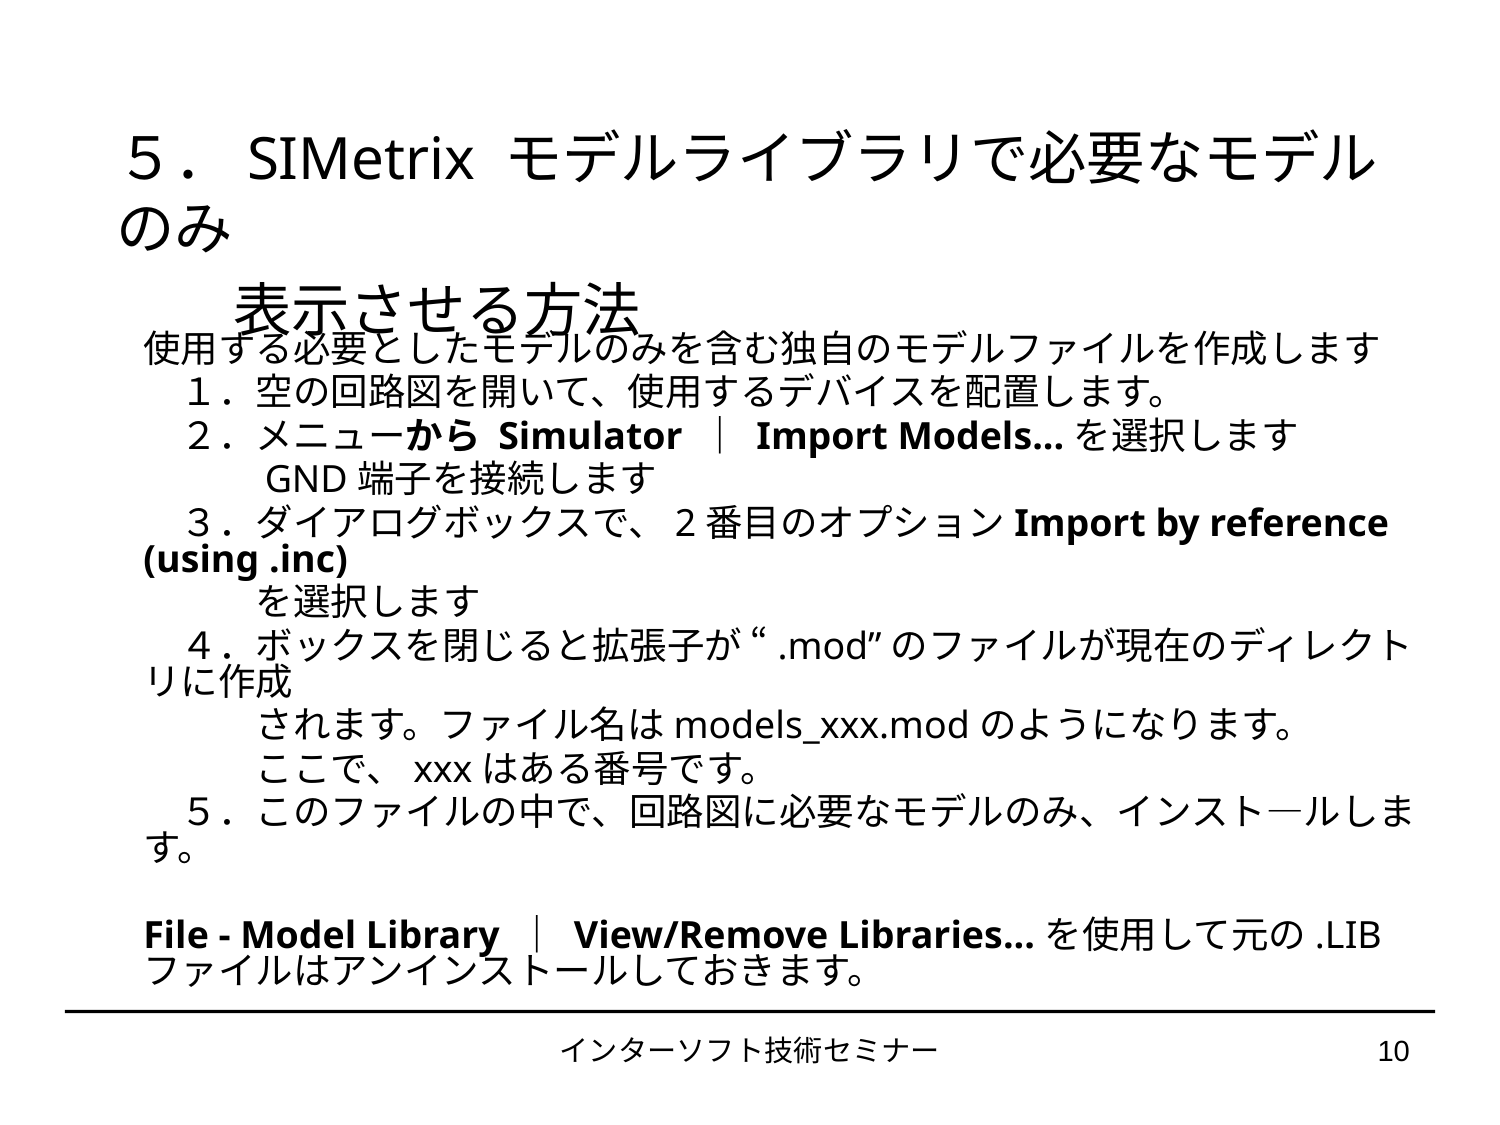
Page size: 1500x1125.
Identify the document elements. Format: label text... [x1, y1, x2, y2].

list ５．SIMetrix モデルライブラリで必要なモデルのみ 表示させる方法 [101, 113, 1436, 283]
text_box [64, 1009, 1436, 1014]
slide_number 10 [1074, 1024, 1425, 1103]
footer インターソフト技術セミナー [512, 1024, 988, 1103]
text_box 使用する必要としたモデルのみを含む独自のモデルファイルを作成します １．空の回路図を開いて、使用するデバイスを配置します。 ２．メニューから Simulator ｜ Import Models...を選択します GND端子を接続します ３．ダイアログボックスで、2番目のオプションImport by reference (using .inc) を選択します ４．ボックスを閉じると拡張子が “.mod”のファイルが現在のディレクトリに作成 されます。ファイル名はmodels_xxx.modのようになります。 ここで、xxxはある番号です。 ５．このファイルの中で、回路図に必要なモデルのみ、インスト―ルします。 File - Model Library ｜ View/Remove Libraries...を使用して元の.LIBファイルはアンインストールしておきます。 [53, 326, 1447, 976]
